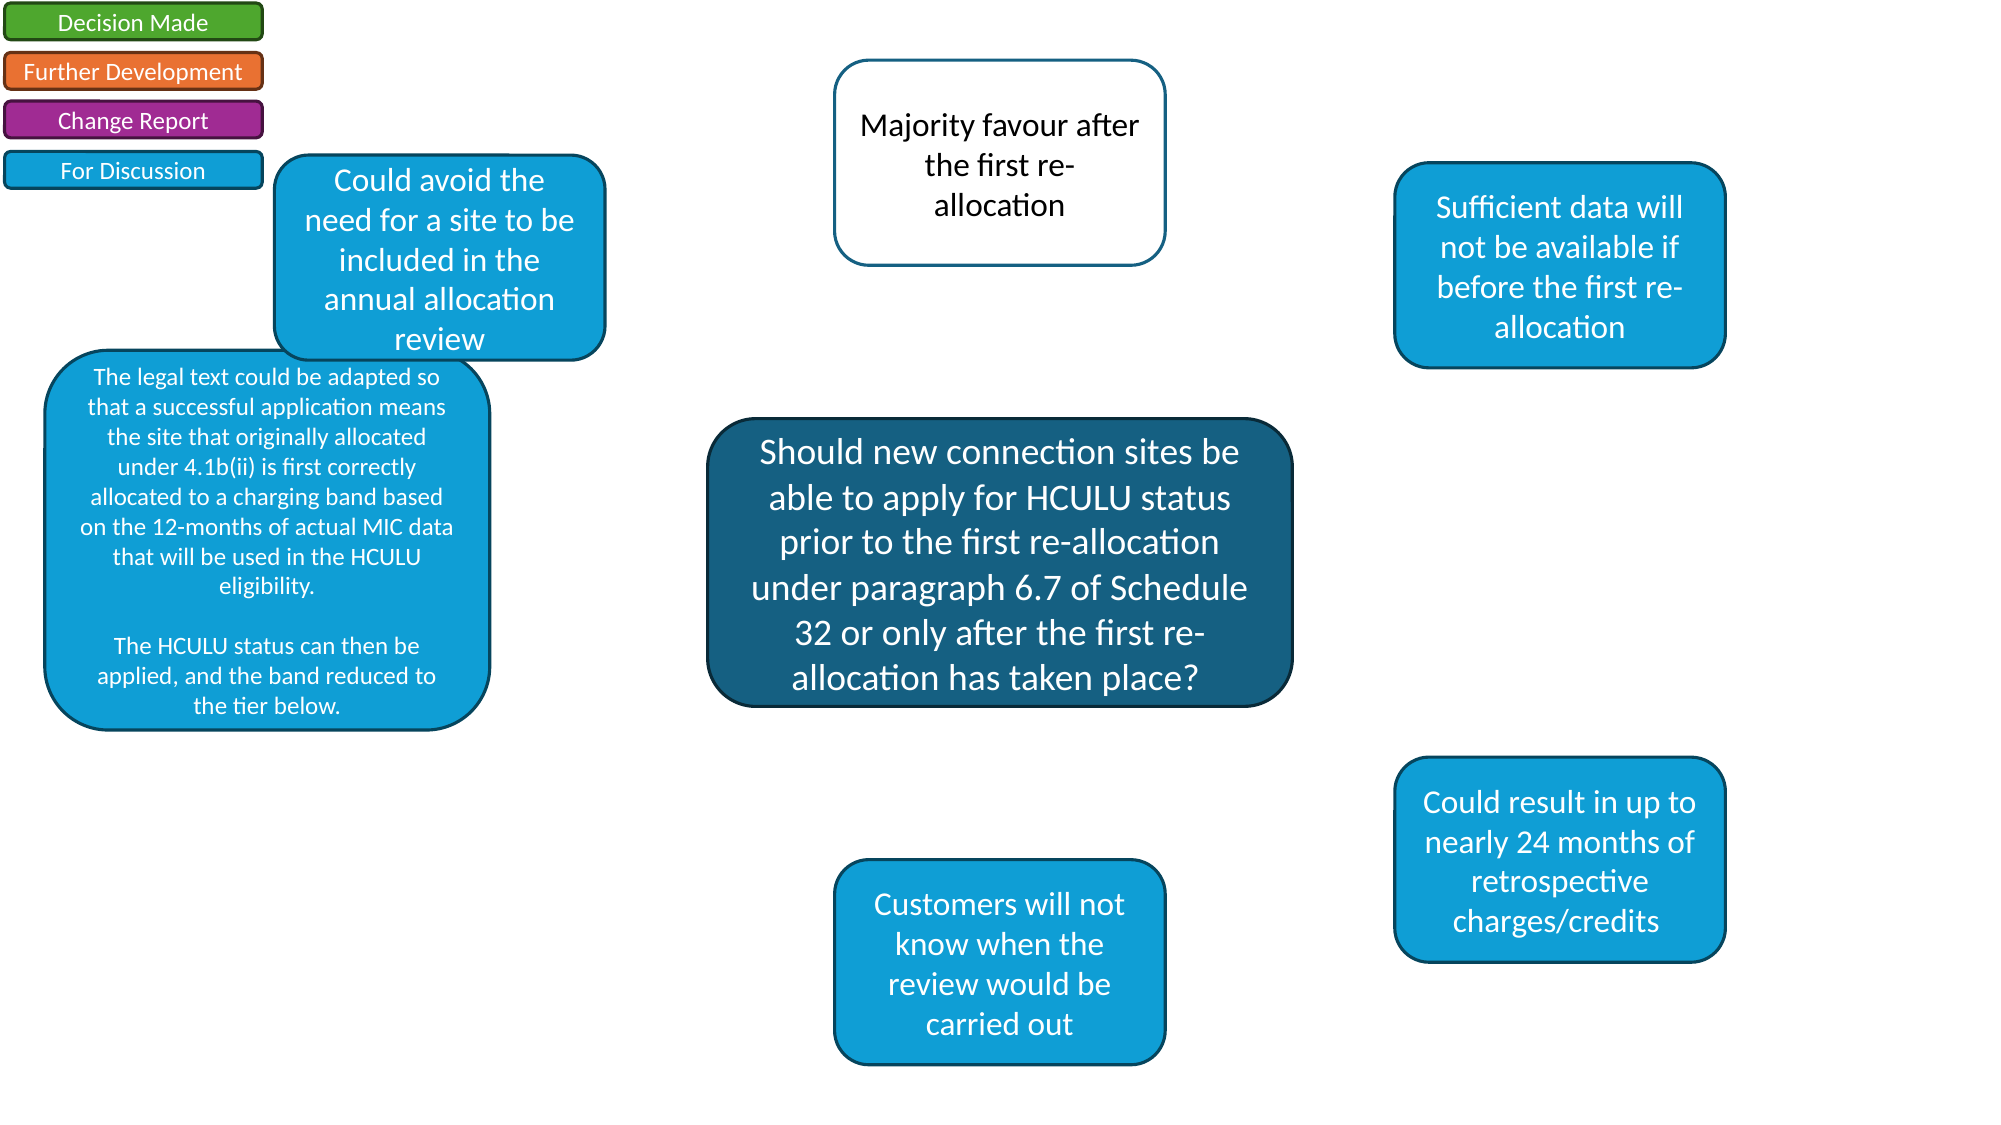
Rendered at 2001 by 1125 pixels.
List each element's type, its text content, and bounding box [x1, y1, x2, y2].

text_box Sufficient data will not be available if before the first re-allocation [1393, 161, 1727, 370]
text_box Majority favour after the first re-allocation [833, 58, 1167, 267]
text_box Could avoid the need for a site to be included in the annual allocation review [272, 153, 607, 362]
text_box Could result in up to nearly 24 months of retrospective charges/credits [1393, 755, 1727, 964]
text_box Decision Made [2, 1, 264, 42]
text_box Further Development [2, 50, 264, 91]
text_box Customers will not know when the review would be carried out [833, 858, 1167, 1067]
text_box Should new connection sites be able to apply for HCULU status prior to the first re-allocation under paragraph 6.7 of Schedule 32 or only after the first re-allocation has taken place? [706, 417, 1294, 708]
text_box For Discussion [2, 149, 264, 190]
text_box Change Report [2, 99, 264, 140]
text_box The legal text could be adapted so that a successful application means the site that originally allocated under 4.1b(ii) is first correctly allocated to a charging band based on the 12-months of actual MIC data that will be used in the HCULU eligibility. The HCULU status can then be applied, and the band reduced to the tier below. [43, 348, 492, 732]
